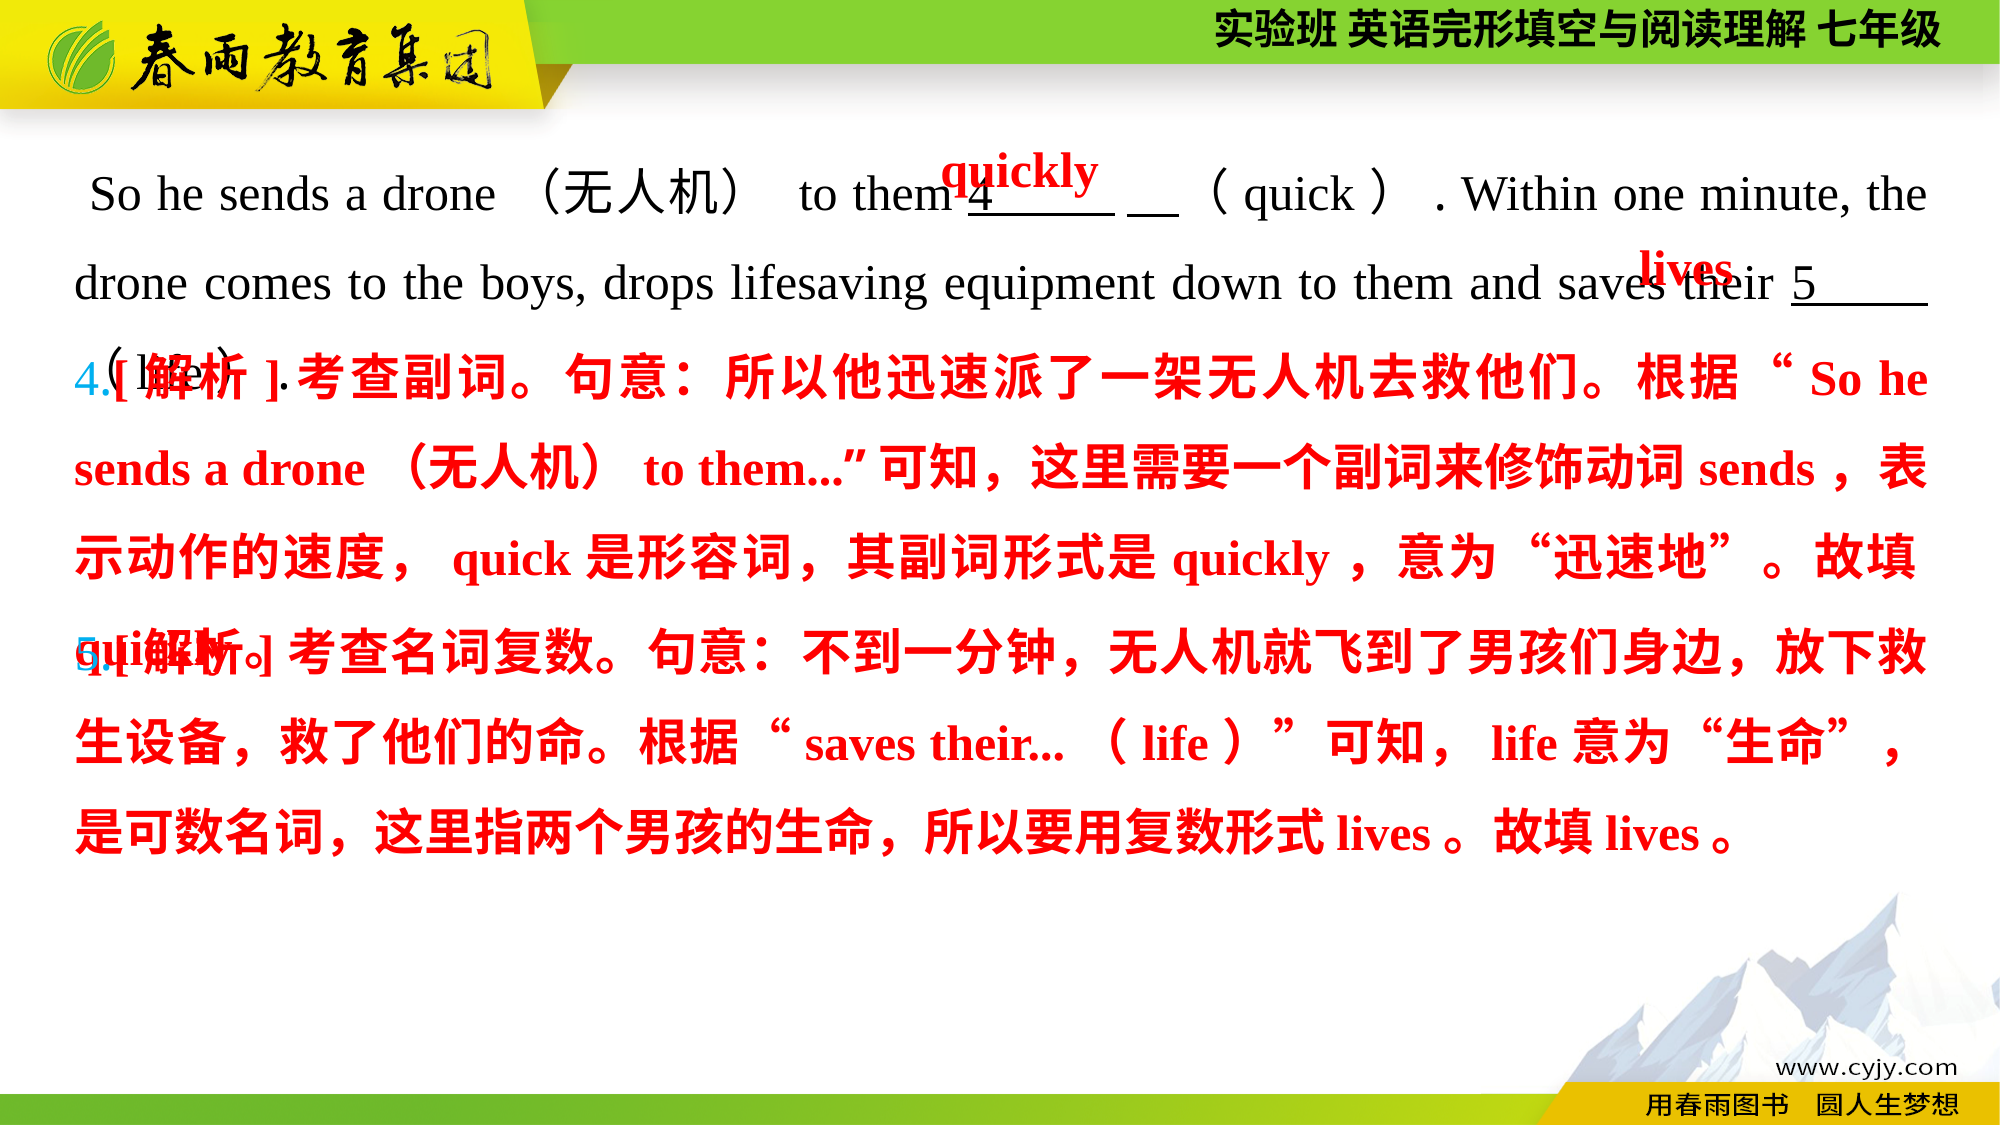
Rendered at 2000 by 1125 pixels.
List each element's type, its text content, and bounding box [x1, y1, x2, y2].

text_box 5.[解析]考查名词复数。句意：不到一分钟，无人机就飞到了男孩们身边，放下救生设备，救了他们的命。根据“saves their...（life）”可知，life意为“生命”，是可数名词，这里指两个男孩的生命，所以要用复数形式lives。故填lives。 [59, 582, 1944, 868]
text_box 4.[解析]考查副词。句意：所以他迅速派了一架无人机去救他们。根据“So he sends a drone（无人机）to them...”可知，这里需要一个副词来修饰动词sends，表示动作的速度，quick是形容词，其副词形式是quickly，意为“迅速地”。故填quickly。 [59, 308, 1944, 582]
picture [0, 0, 2000, 1125]
list So he sends a drone（无人机） to them 4 （quick）. Within one minute, the drone comes to the boys, drops lifesaving equipment down to them and saves their 5 （life）. [59, 122, 1944, 308]
text_box lives [1624, 228, 1749, 304]
text_box quickly [925, 130, 1114, 206]
